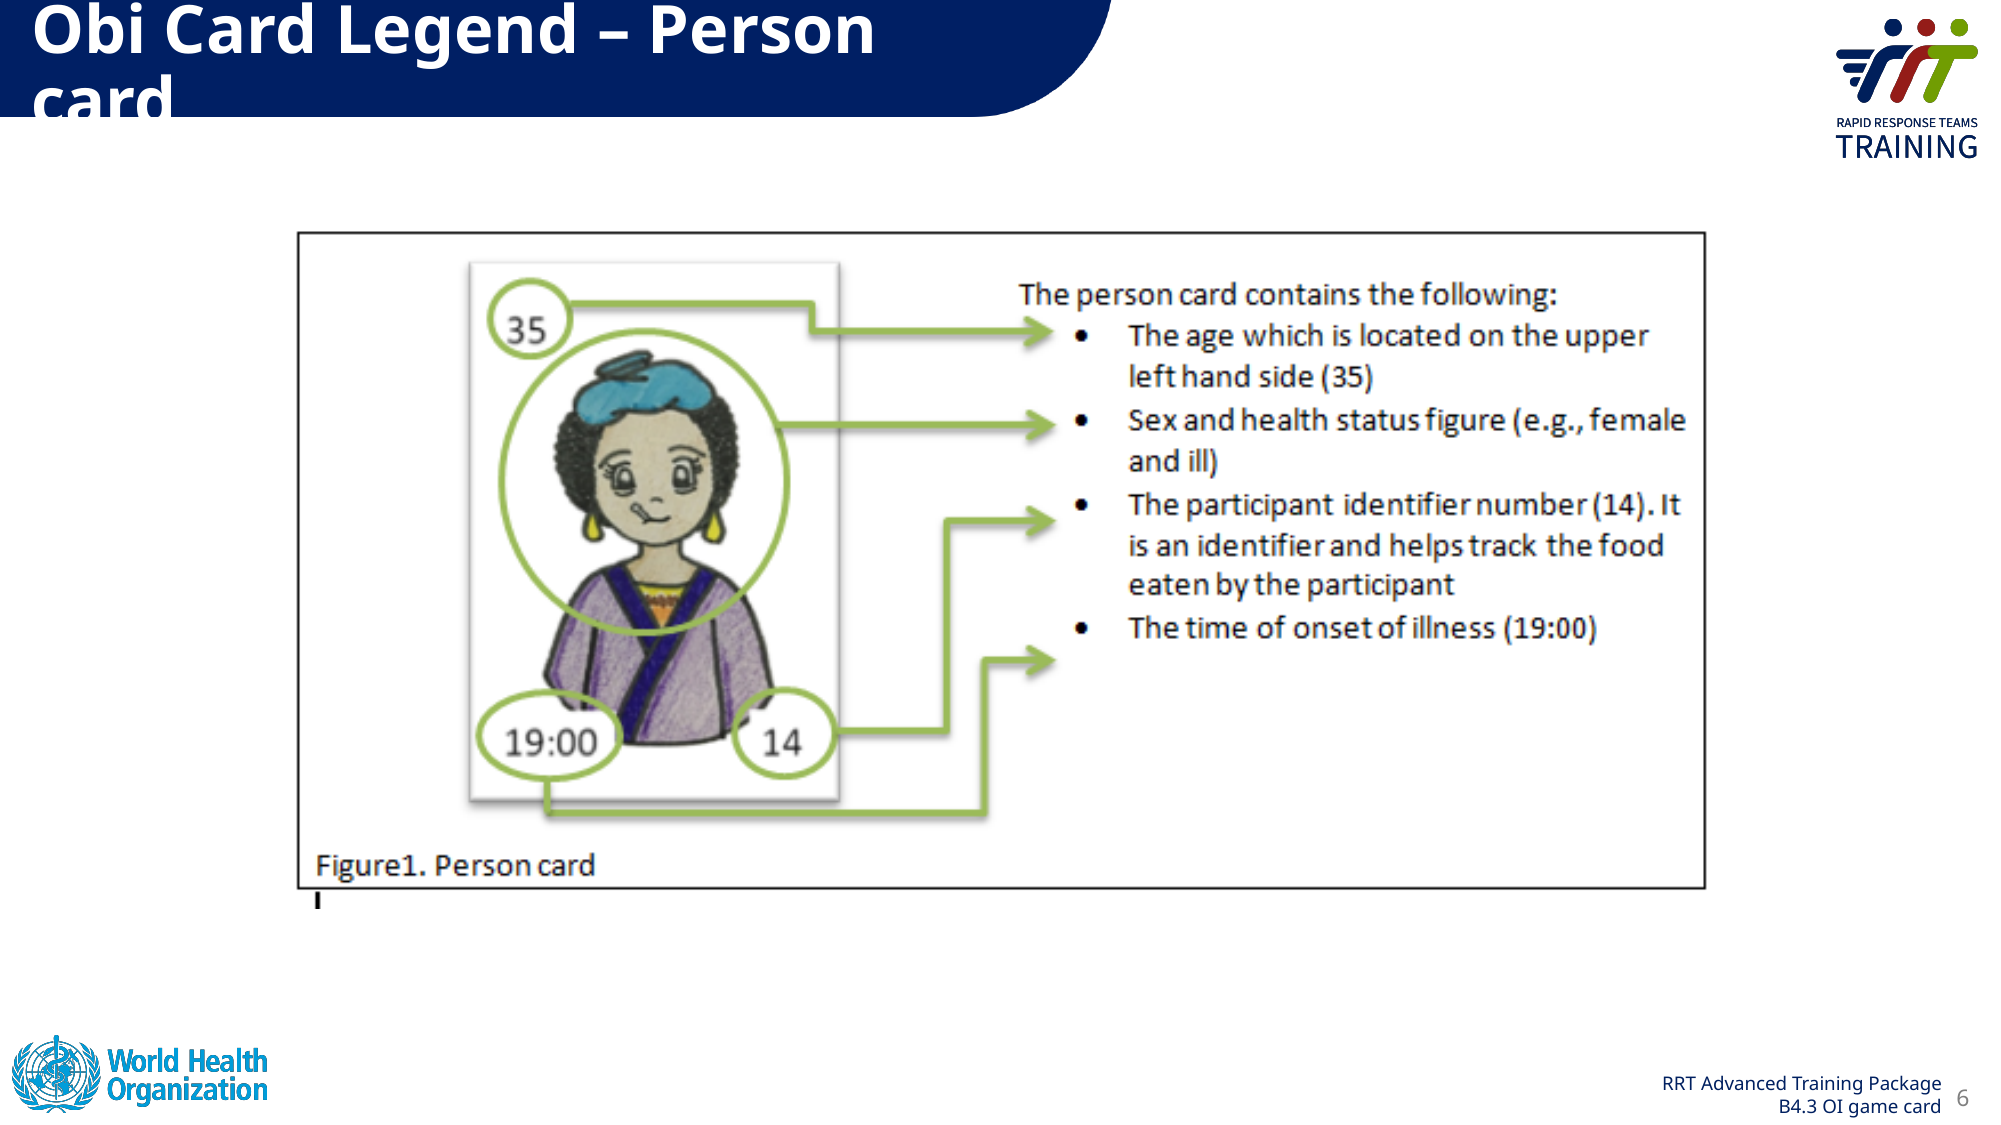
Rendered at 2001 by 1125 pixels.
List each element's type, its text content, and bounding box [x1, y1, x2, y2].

picture [12, 1035, 54, 1068]
picture [30, 1083, 37, 1091]
picture [50, 1108, 62, 1113]
title Obi Card Legend – Person card [23, 14, 1042, 122]
picture [281, 216, 1719, 909]
picture [22, 1062, 26, 1077]
picture [34, 1054, 43, 1078]
picture [36, 1088, 78, 1105]
picture [12, 1083, 48, 1113]
picture [40, 1062, 47, 1070]
picture [46, 1056, 54, 1062]
picture [0, 0, 1113, 117]
picture [24, 1054, 36, 1087]
picture [71, 1053, 90, 1091]
picture [59, 1035, 267, 1113]
picture [1835, 19, 1978, 167]
